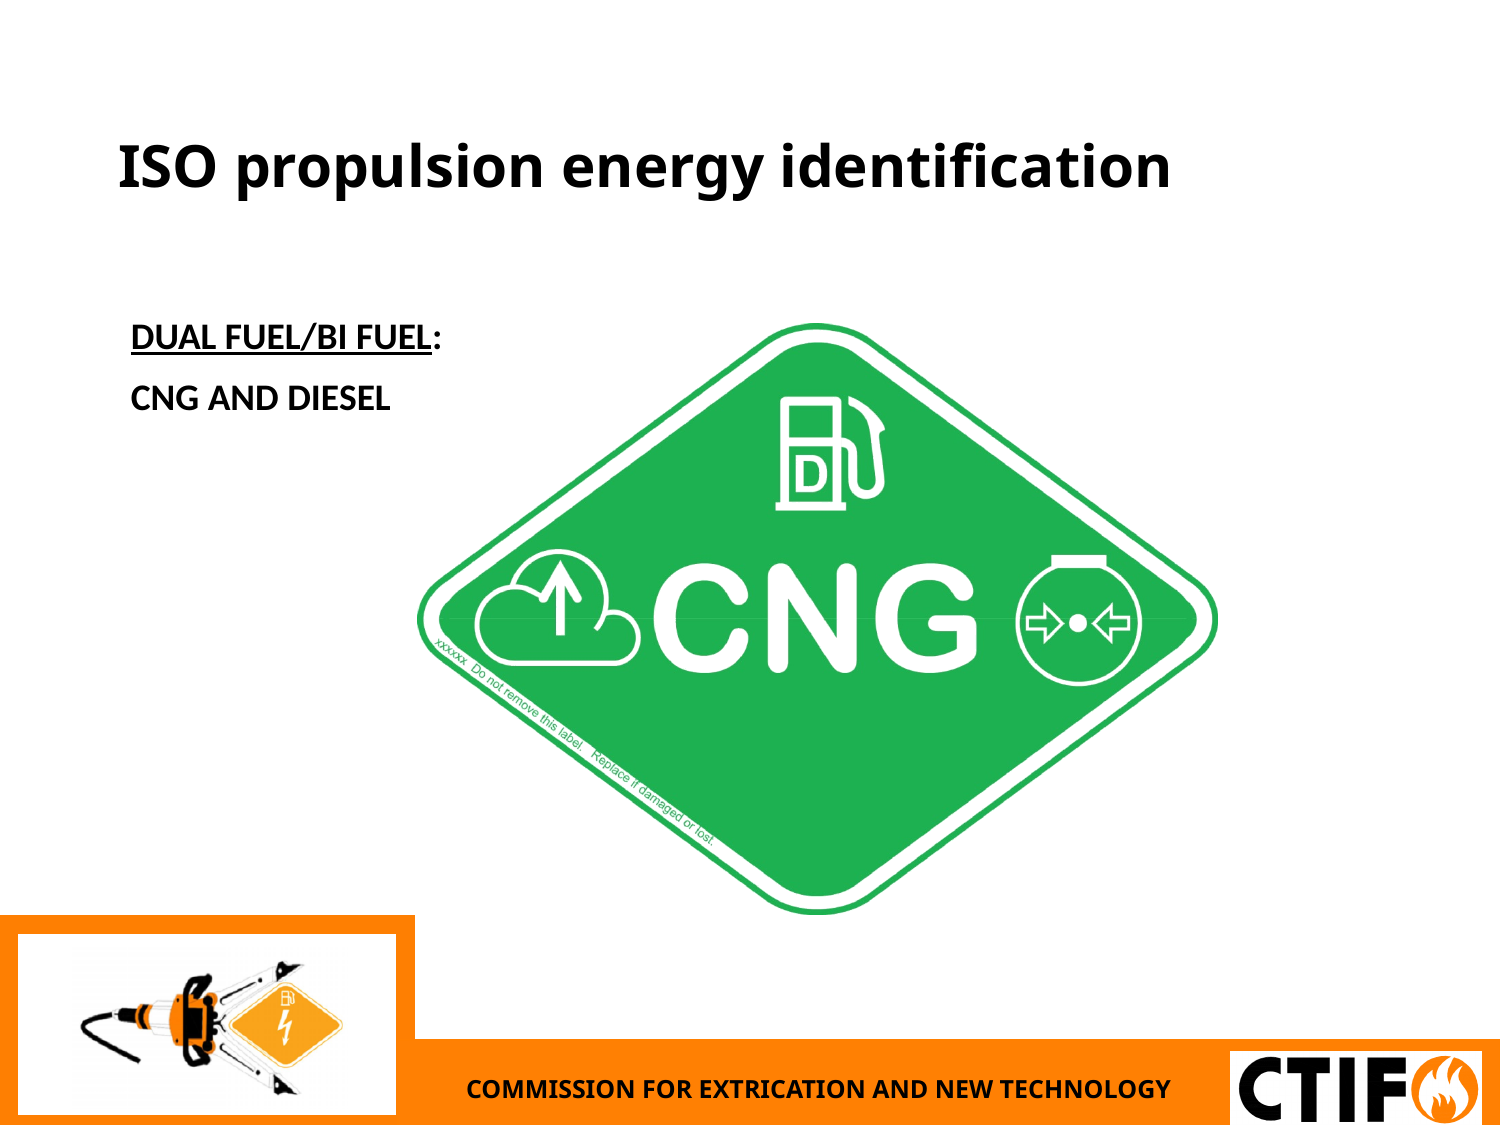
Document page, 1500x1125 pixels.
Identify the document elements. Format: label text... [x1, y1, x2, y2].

title ISO propulsion energy identification [103, 59, 1397, 278]
picture [417, 323, 1218, 915]
slide_number 21 [1059, 1042, 1397, 1103]
list DUAL FUEL/BI FUEL: CNG AND DIESEL [115, 309, 1410, 1024]
picture [67, 940, 348, 1109]
picture [1230, 1051, 1482, 1125]
